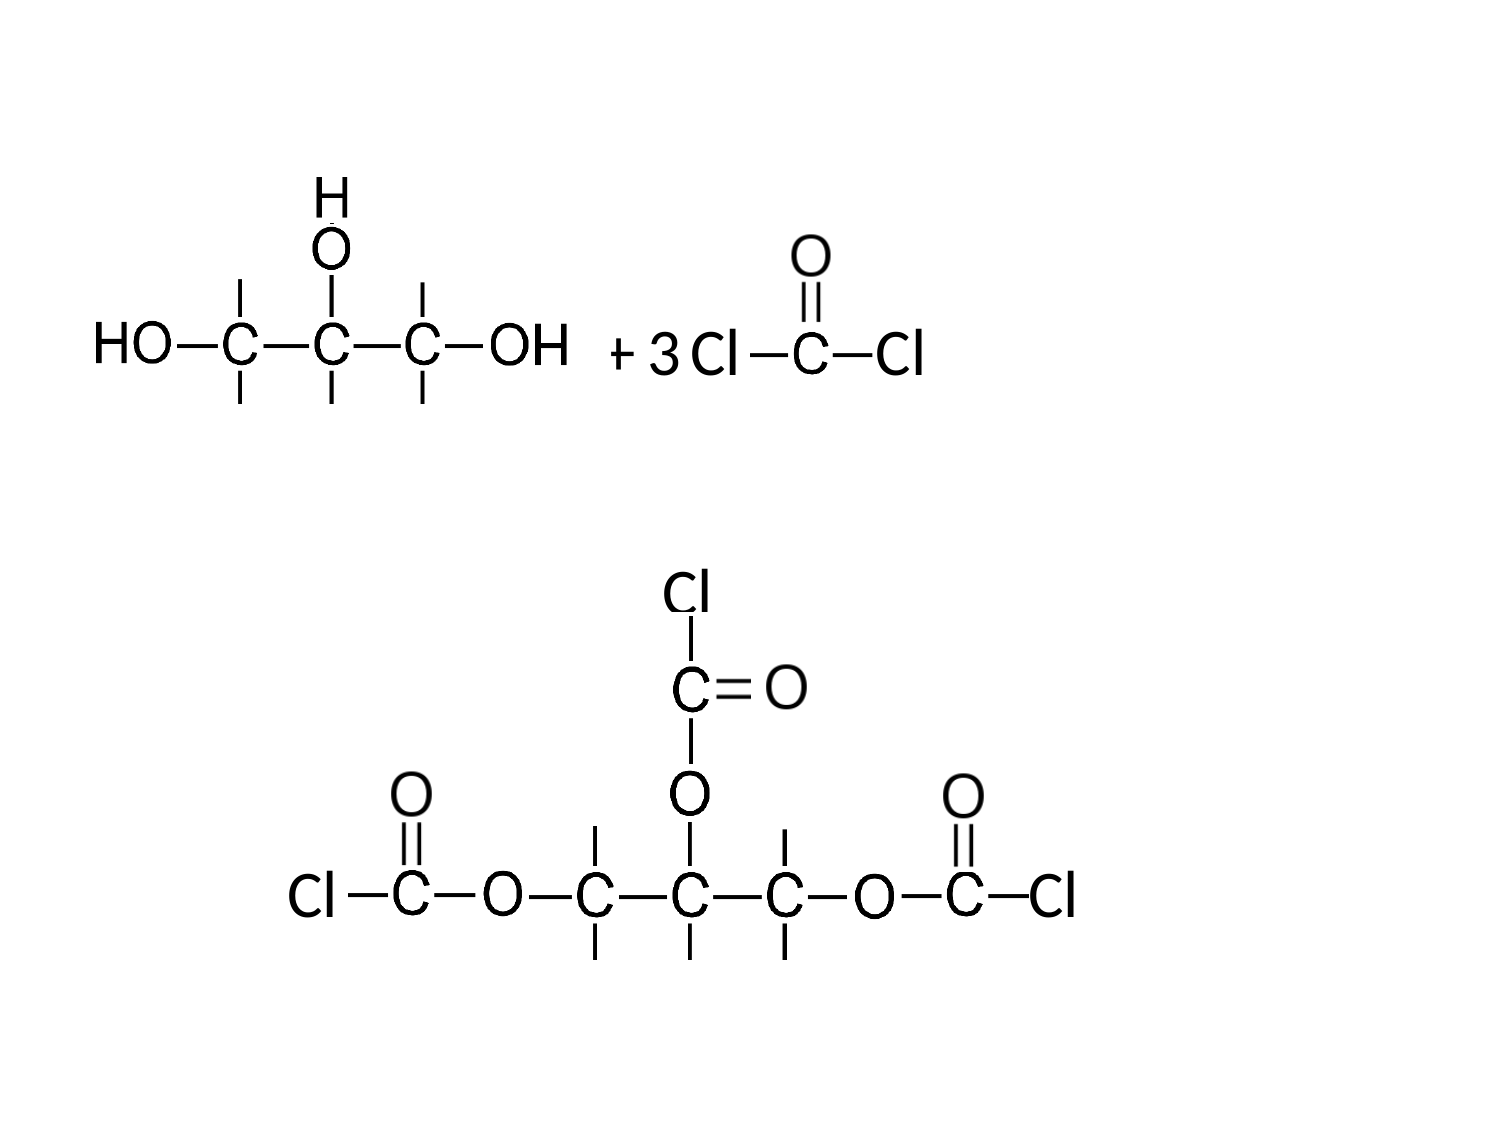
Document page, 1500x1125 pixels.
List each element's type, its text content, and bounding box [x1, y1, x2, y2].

text_box monomeren: + 3 Cl Cl Cl Cl Cl [32, 41, 1500, 939]
picture [698, 219, 924, 327]
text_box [348, 612, 1029, 960]
picture [749, 330, 873, 379]
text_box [85, 177, 612, 404]
